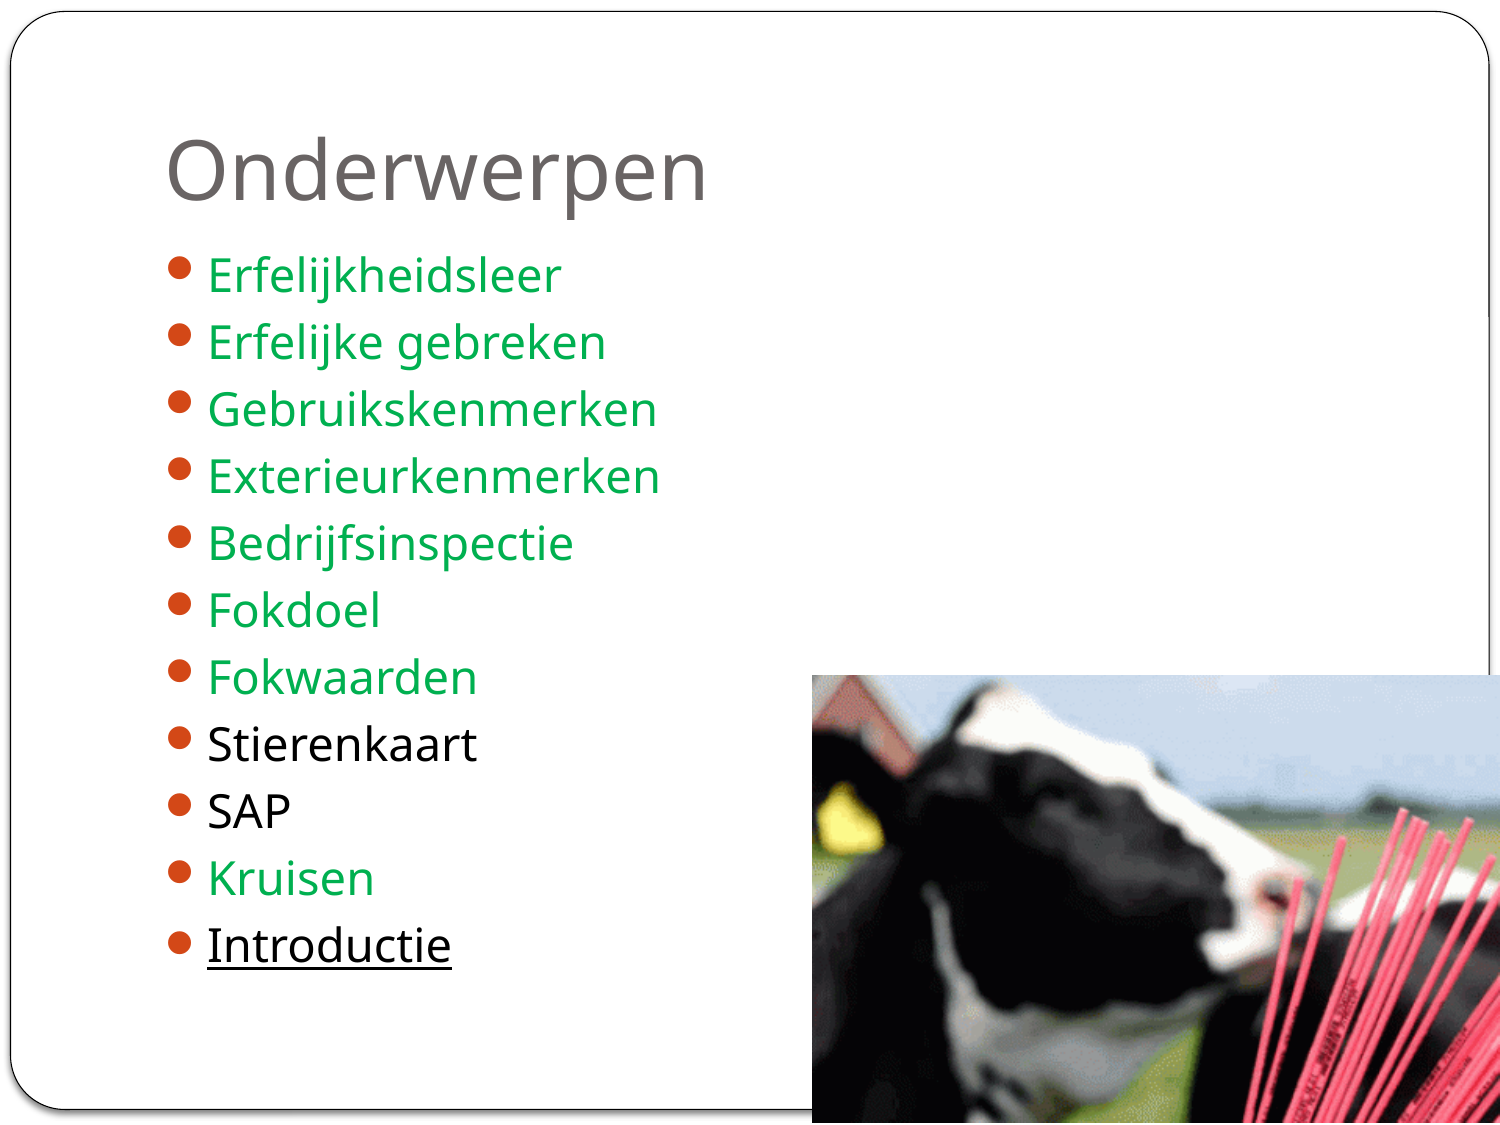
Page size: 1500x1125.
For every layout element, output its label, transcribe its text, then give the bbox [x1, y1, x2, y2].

title Onderwerpen [150, 45, 1425, 233]
picture [812, 675, 1500, 1123]
list Erfelijkheidsleer Erfelijke gebreken Gebruikskenmerken Exterieurkenmerken Bedrijfsinspectie Fokdoel Fokwaarden Stierenkaart SAP Kruisen Introductie [150, 237, 1425, 988]
